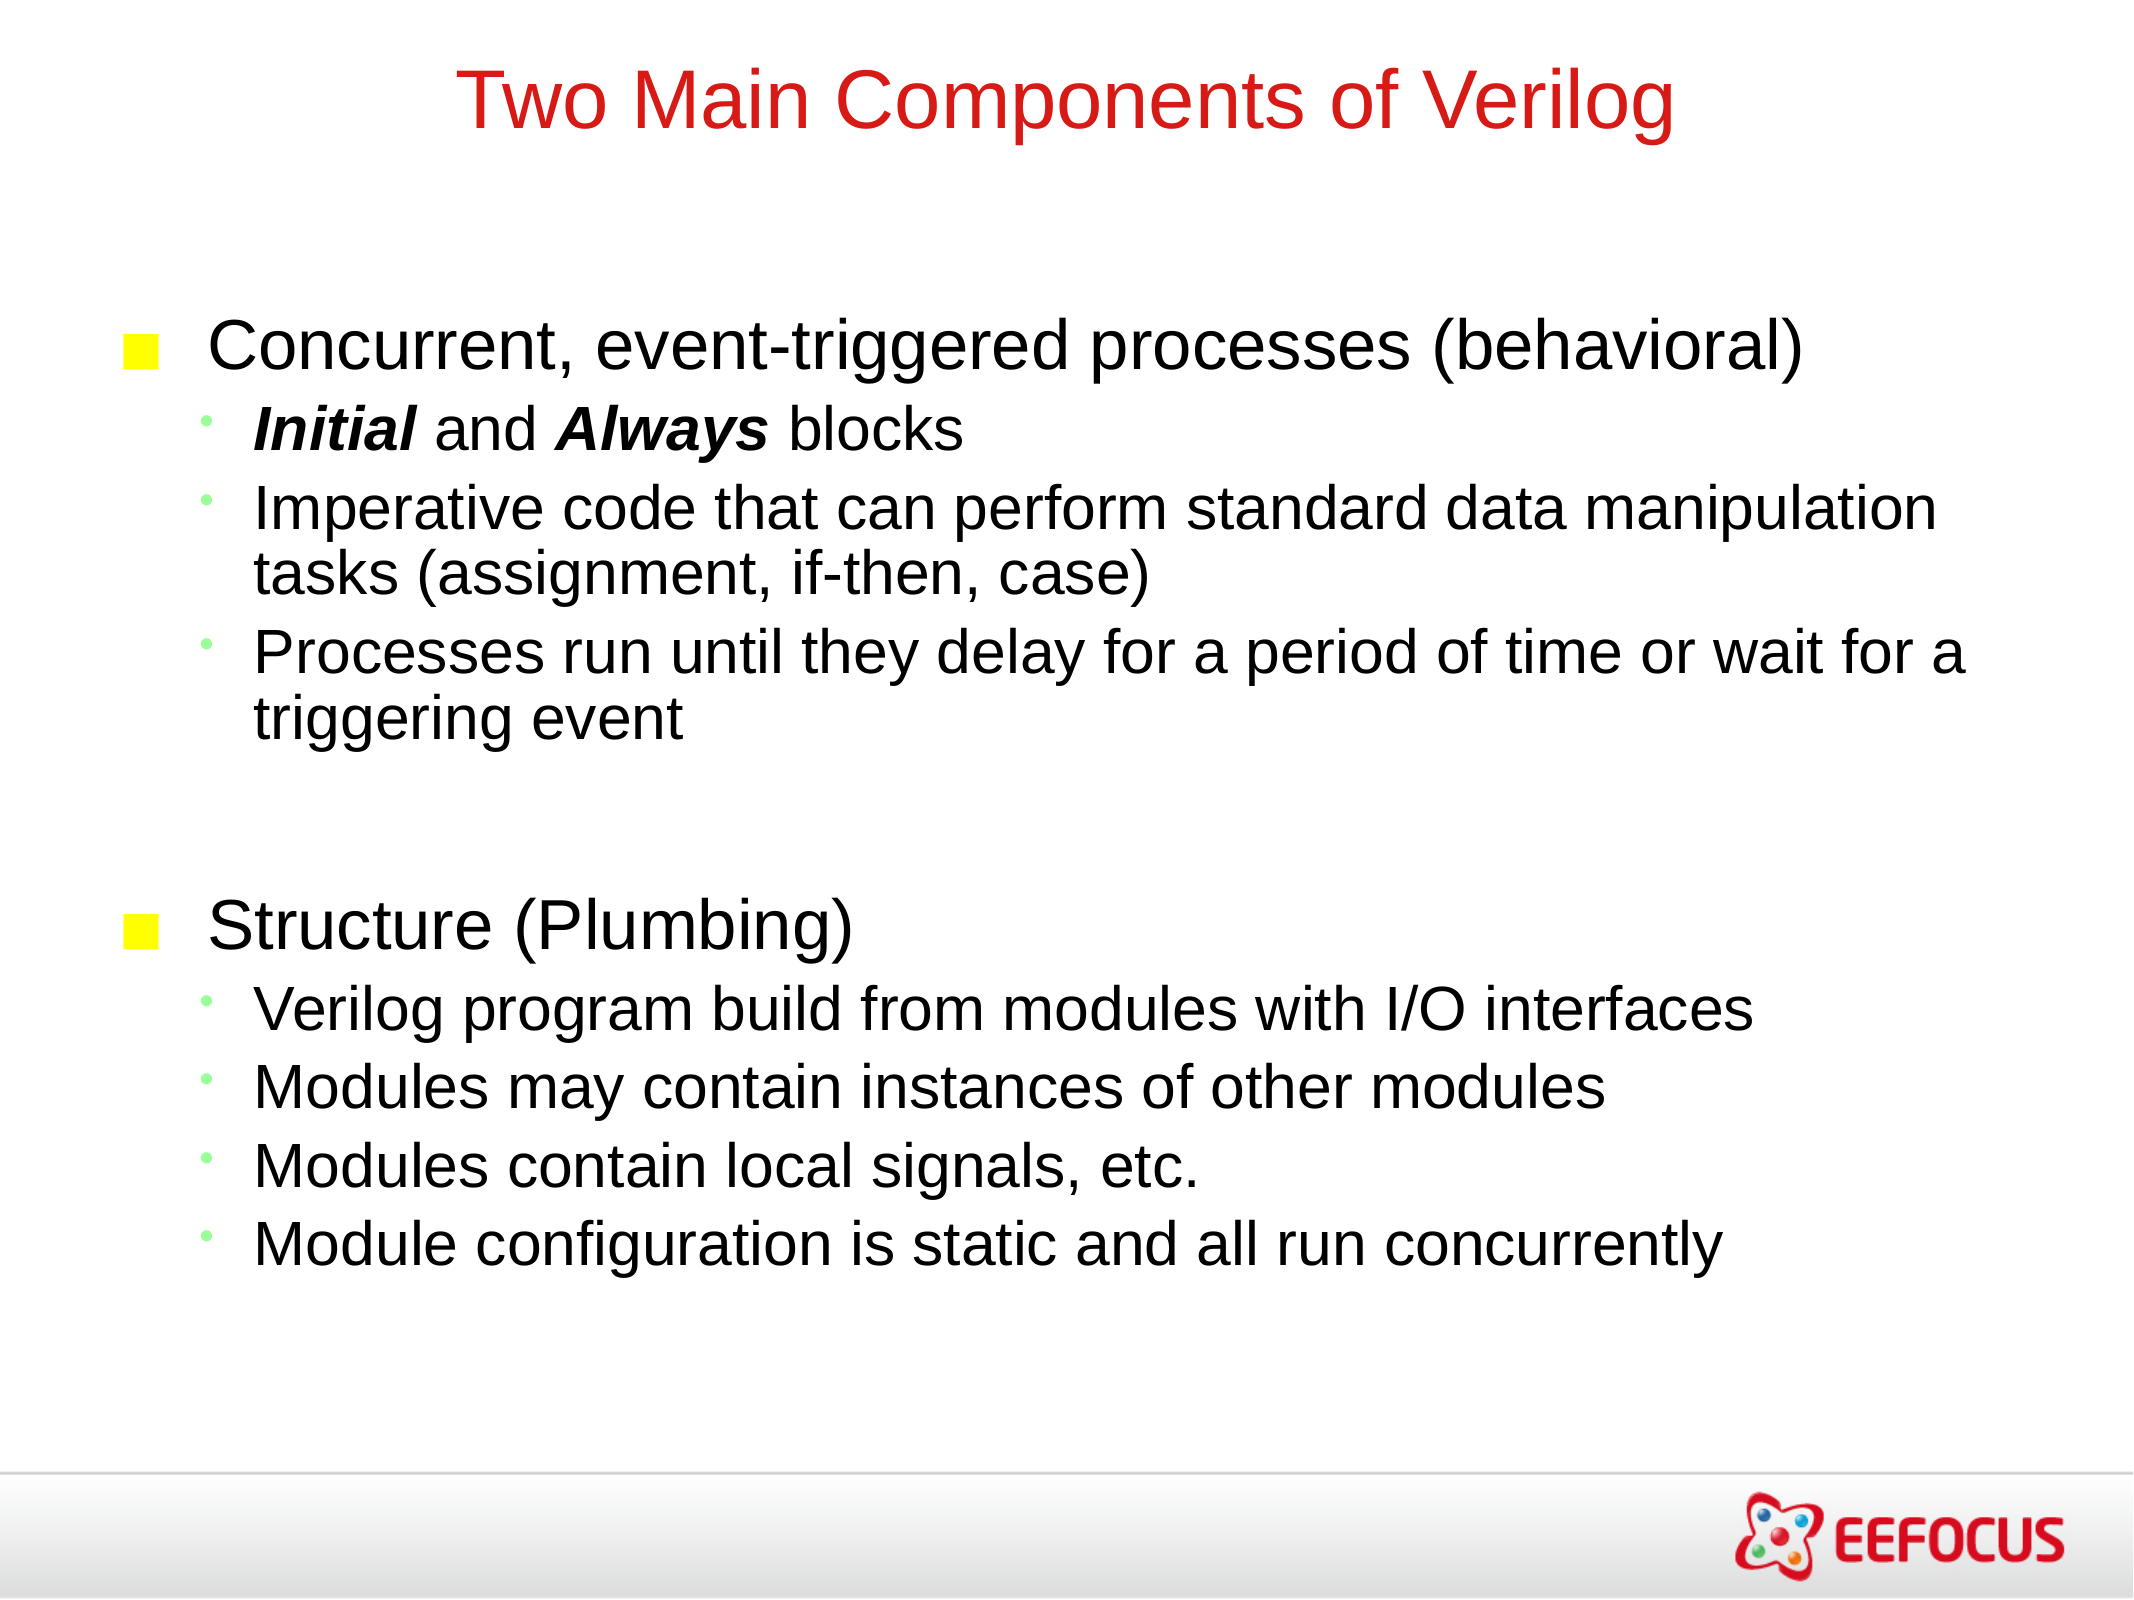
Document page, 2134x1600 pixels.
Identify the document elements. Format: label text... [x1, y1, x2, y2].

title Two Main Components of Verilog [106, 0, 2028, 207]
list Concurrent, event-triggered processes (behavioral) Initial and Always blocks Imperative code that can perform standard data manipulation tasks (assignment, if-then, case) Processes run until they delay for a period of time or wait for a triggering event Structure (Plumbing) Verilog program build from modules with I/O interfaces Modules may contain instances of other modules Modules contain local signals, etc. Module configuration is static and all run concurrently [106, 295, 2028, 1305]
picture [0, 0, 2134, 1600]
